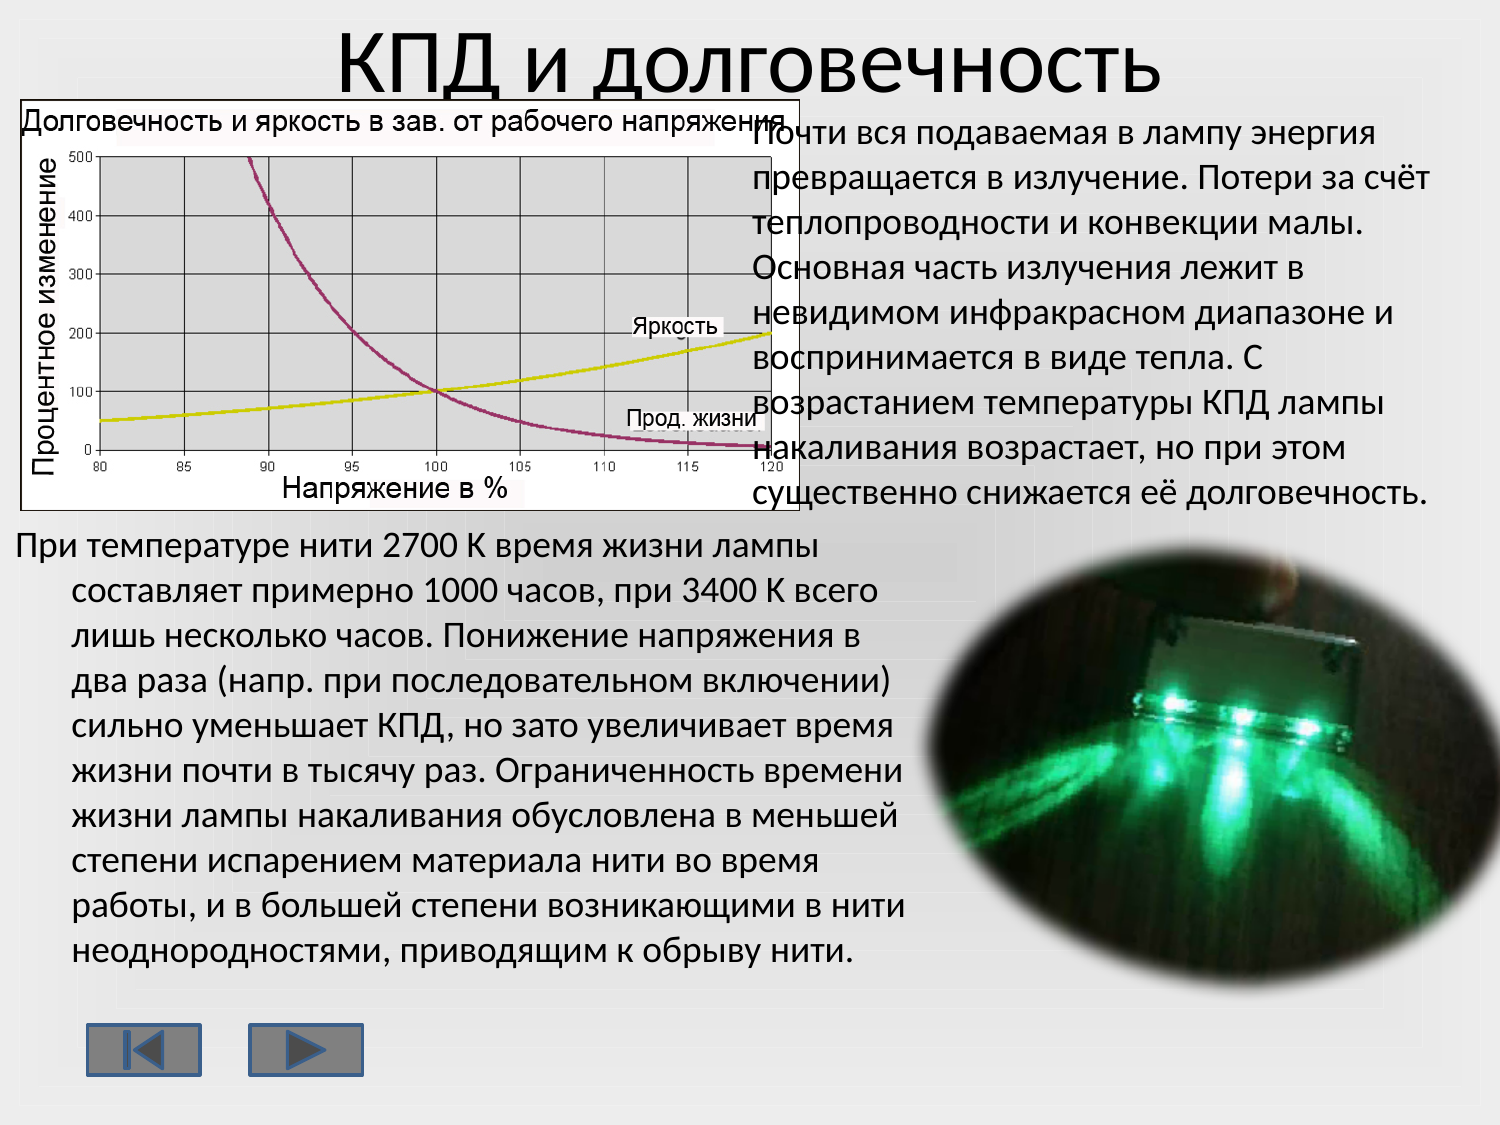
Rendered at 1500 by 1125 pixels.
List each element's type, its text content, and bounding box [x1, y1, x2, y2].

list При температуре нити 2700 K время жизни лампы составляет примерно 1000 часов, при 3400 K всего лишь несколько часов. Понижение напряжения в два раза (напр. при последовательном включении) сильно уменьшает КПД, но зато увеличивает время жизни почти в тысячу раз. Ограниченность времени жизни лампы накаливания обусловлена в меньшей степени испарением материала нити во время работы, и в большей степени возникающими в нити неоднородностями, приводящим к обрыву нити. [0, 512, 938, 1125]
text_box Почти вся подаваемая в лампу энергия превращается в излучение. Потери за счёт теплопроводности и конвекции малы. Основная часть излучения лежит в невидимом инфракрасном диапазоне и воспринимается в виде тепла. С возрастанием температуры КПД лампы накаливания возрастает, но при этом существенно снижается её долговечность. [809, 99, 1500, 520]
picture [20, 99, 801, 512]
picture [906, 531, 1500, 1002]
text_box [86, 1023, 202, 1077]
title КПД и долговечность [75, 0, 1425, 99]
text_box [248, 1023, 364, 1077]
